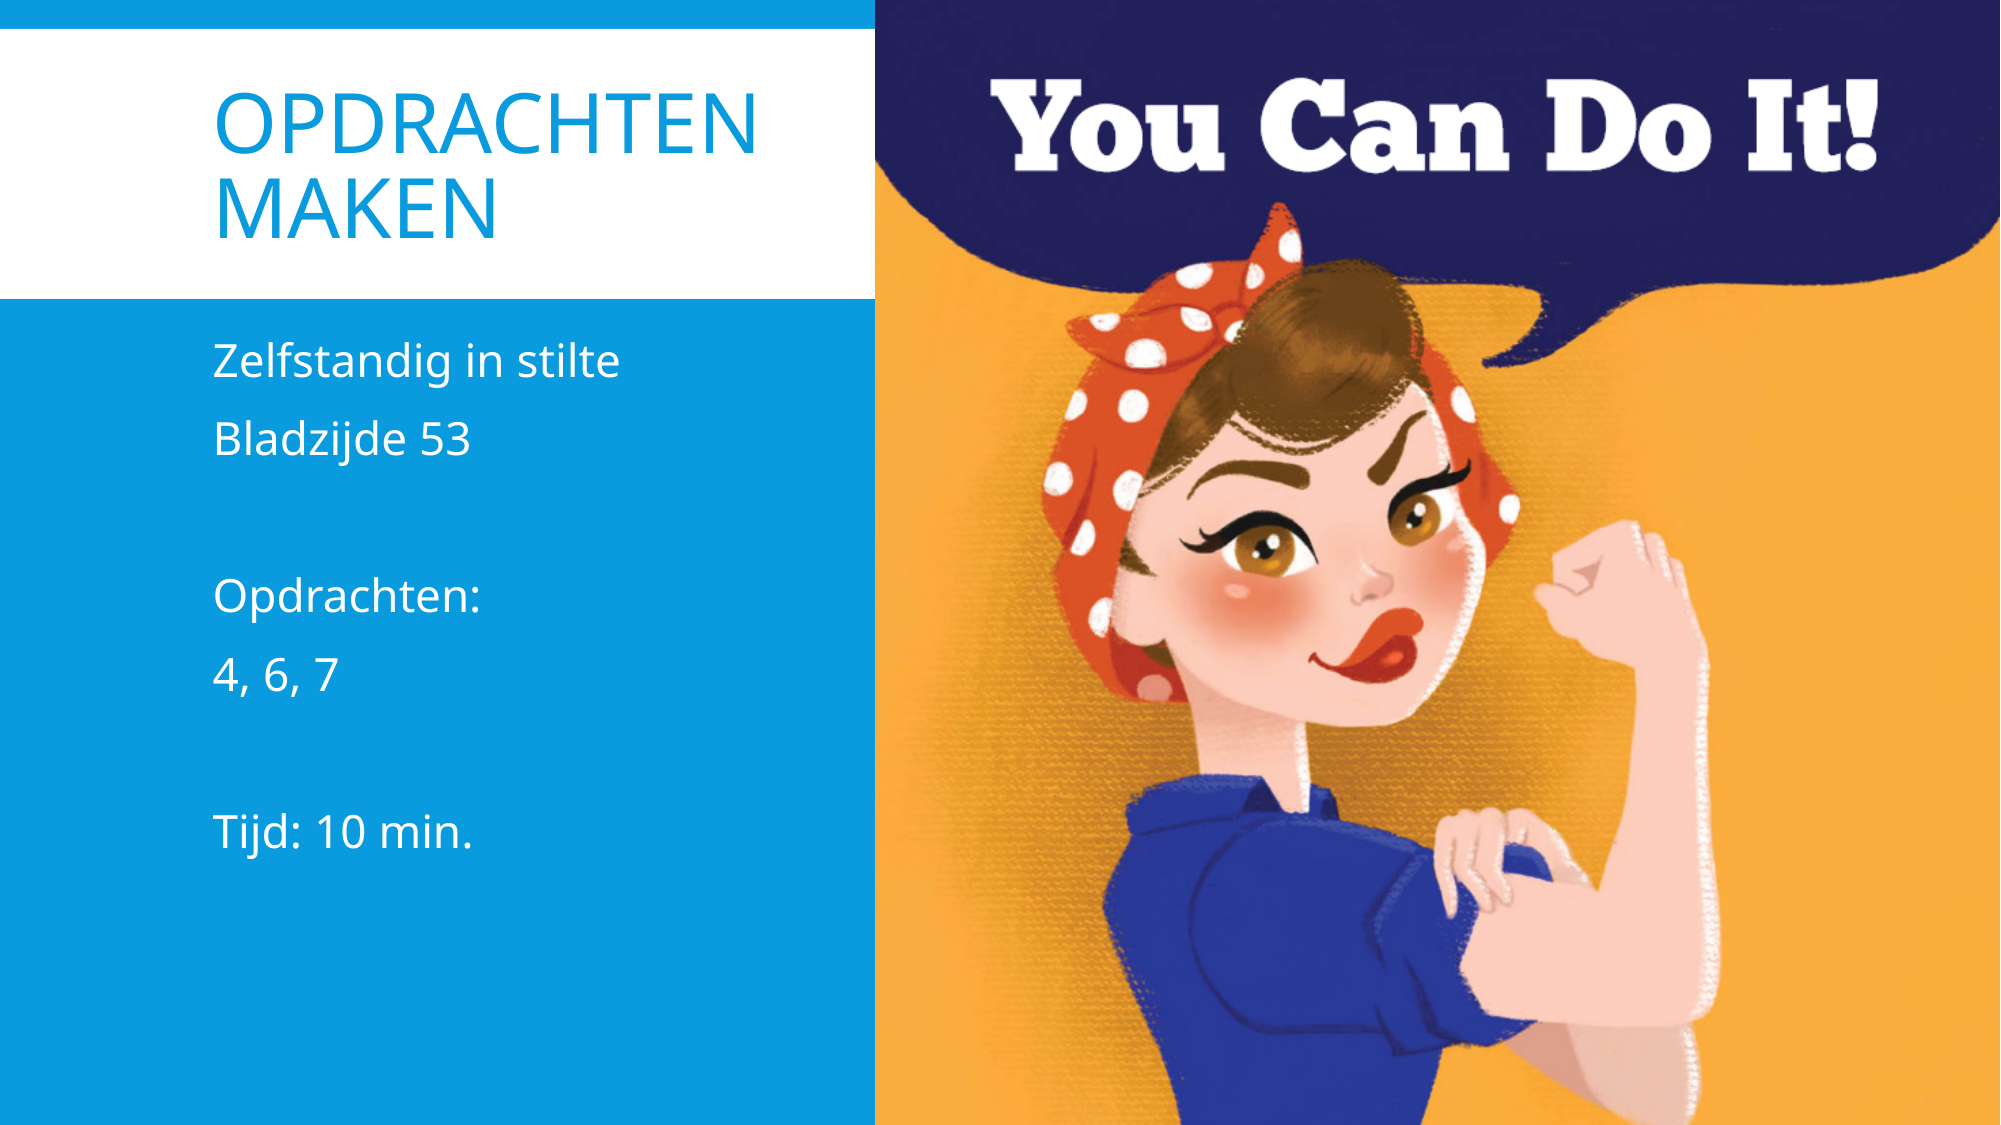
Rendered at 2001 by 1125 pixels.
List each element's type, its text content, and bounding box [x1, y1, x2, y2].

list Zelfstandig in stilte Bladzijde 53 Opdrachten: 4, 6, 7 Tijd: 10 min. [197, 329, 866, 1020]
picture [874, 0, 2000, 1125]
title Opdrachten maken [197, 46, 866, 295]
